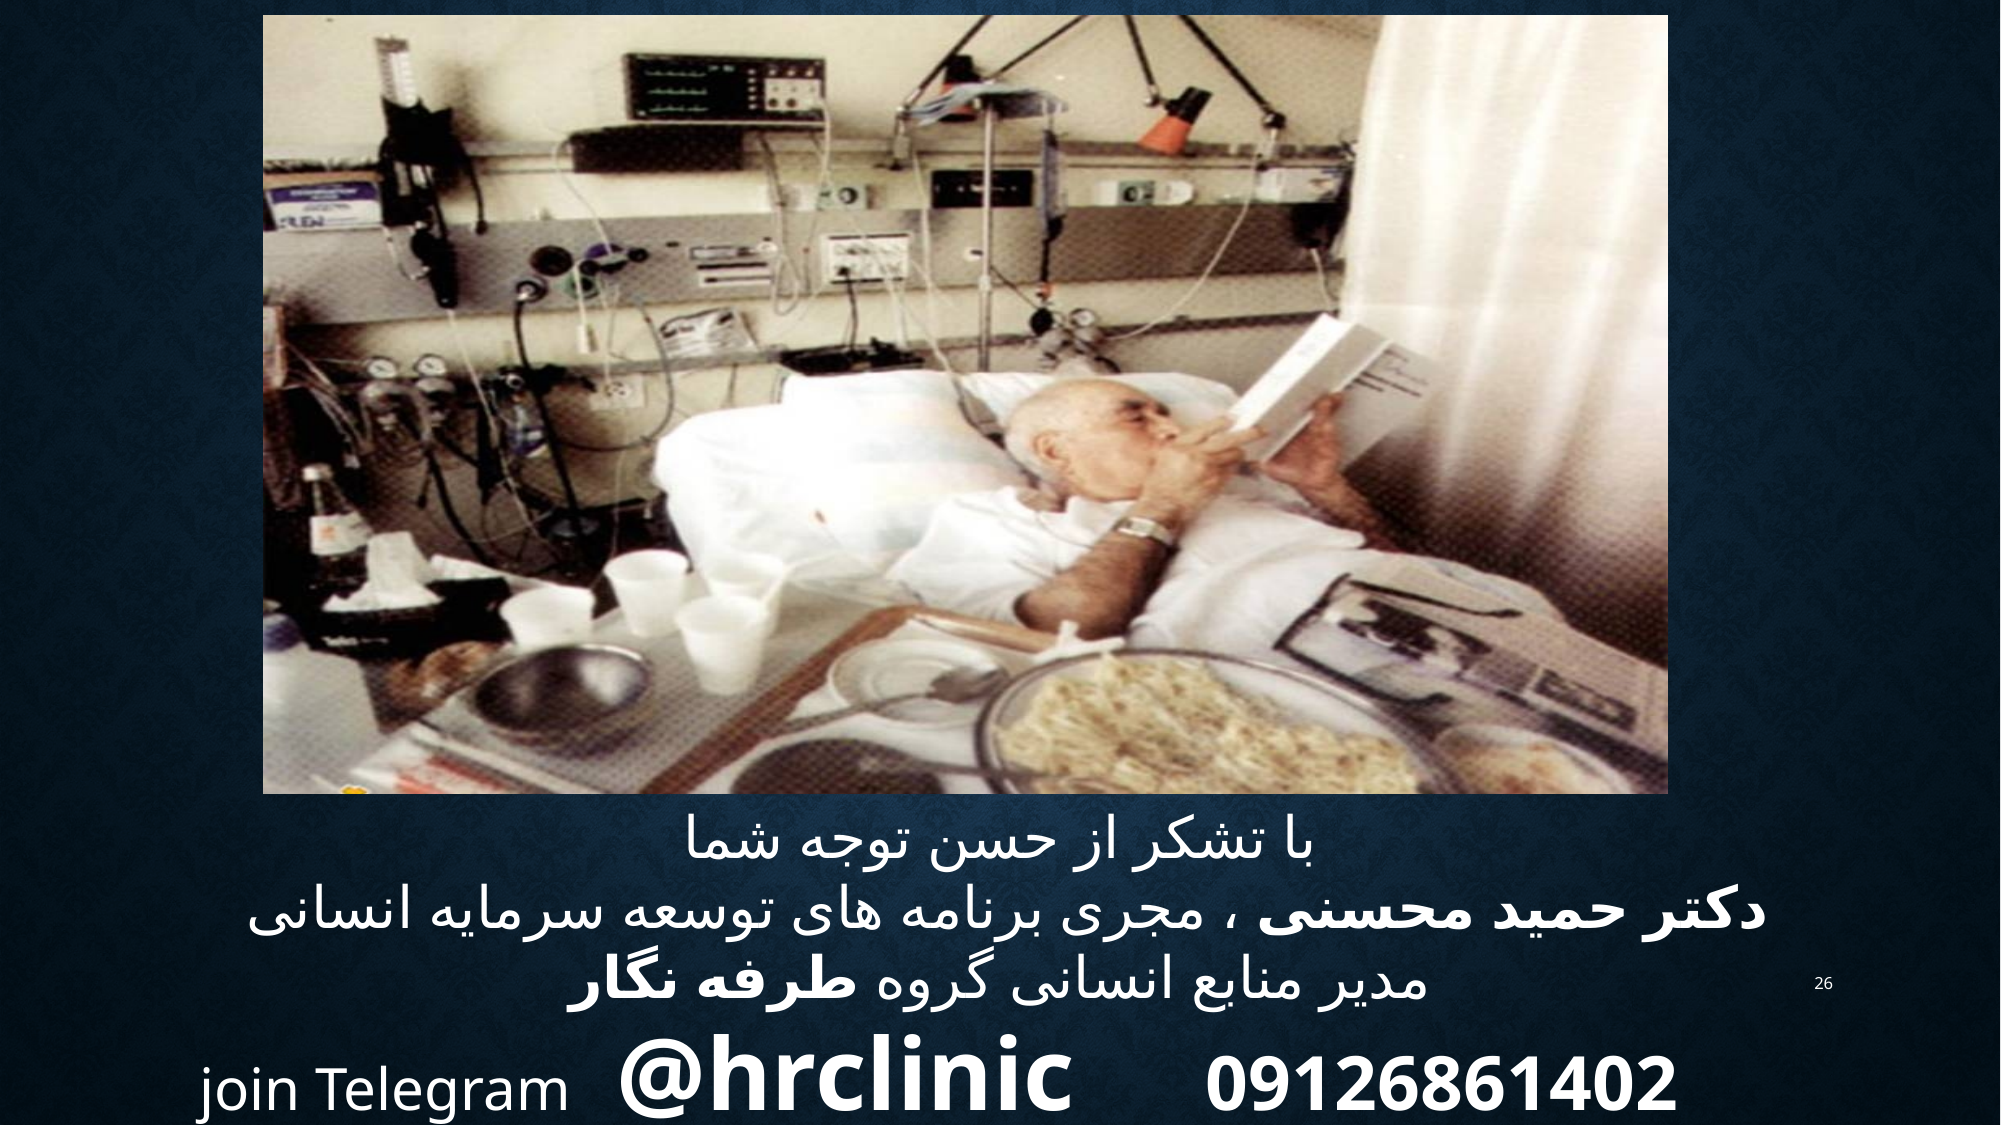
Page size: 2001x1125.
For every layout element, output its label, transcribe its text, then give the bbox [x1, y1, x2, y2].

picture [263, 15, 1668, 794]
text_box با تشکر از حسن توجه شما دکتر حمید محسنی ، مجری برنامه های توسعه سرمایه انسانی مدیر منابع انسانی گروه طرفه نگار join Telegram @hrclinic 09126861402 [0, 793, 2000, 1125]
